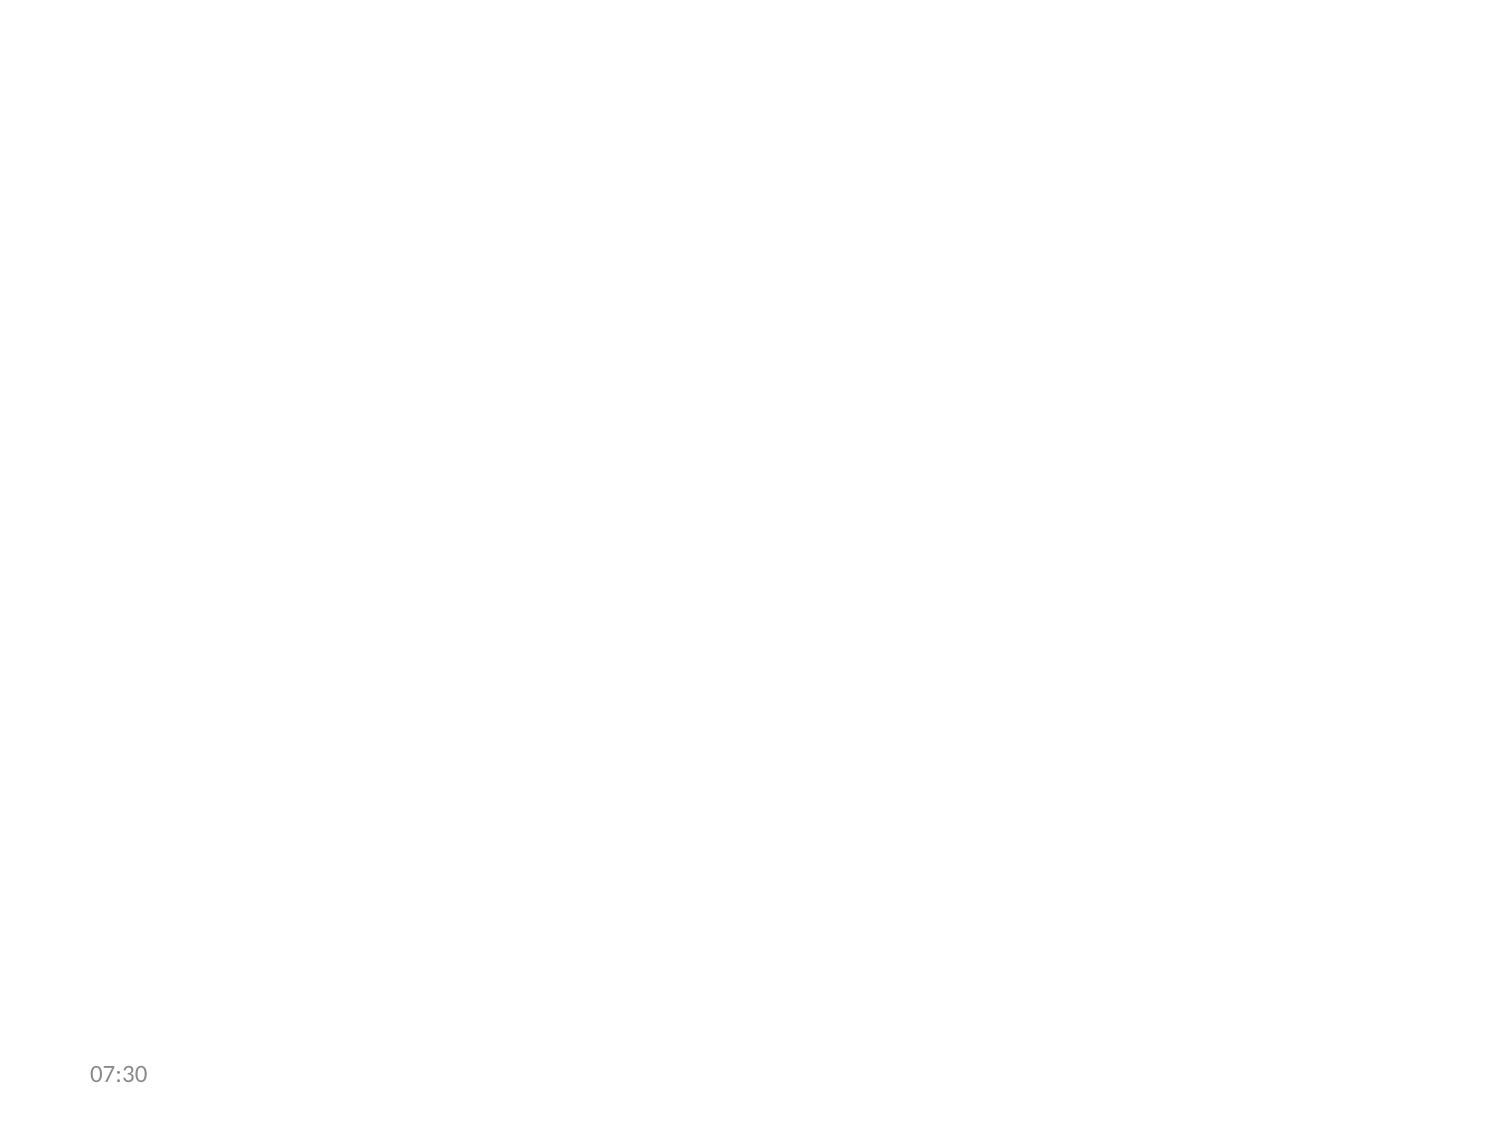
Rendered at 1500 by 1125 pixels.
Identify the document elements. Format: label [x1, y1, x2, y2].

slide_number [75, 1042, 425, 1103]
